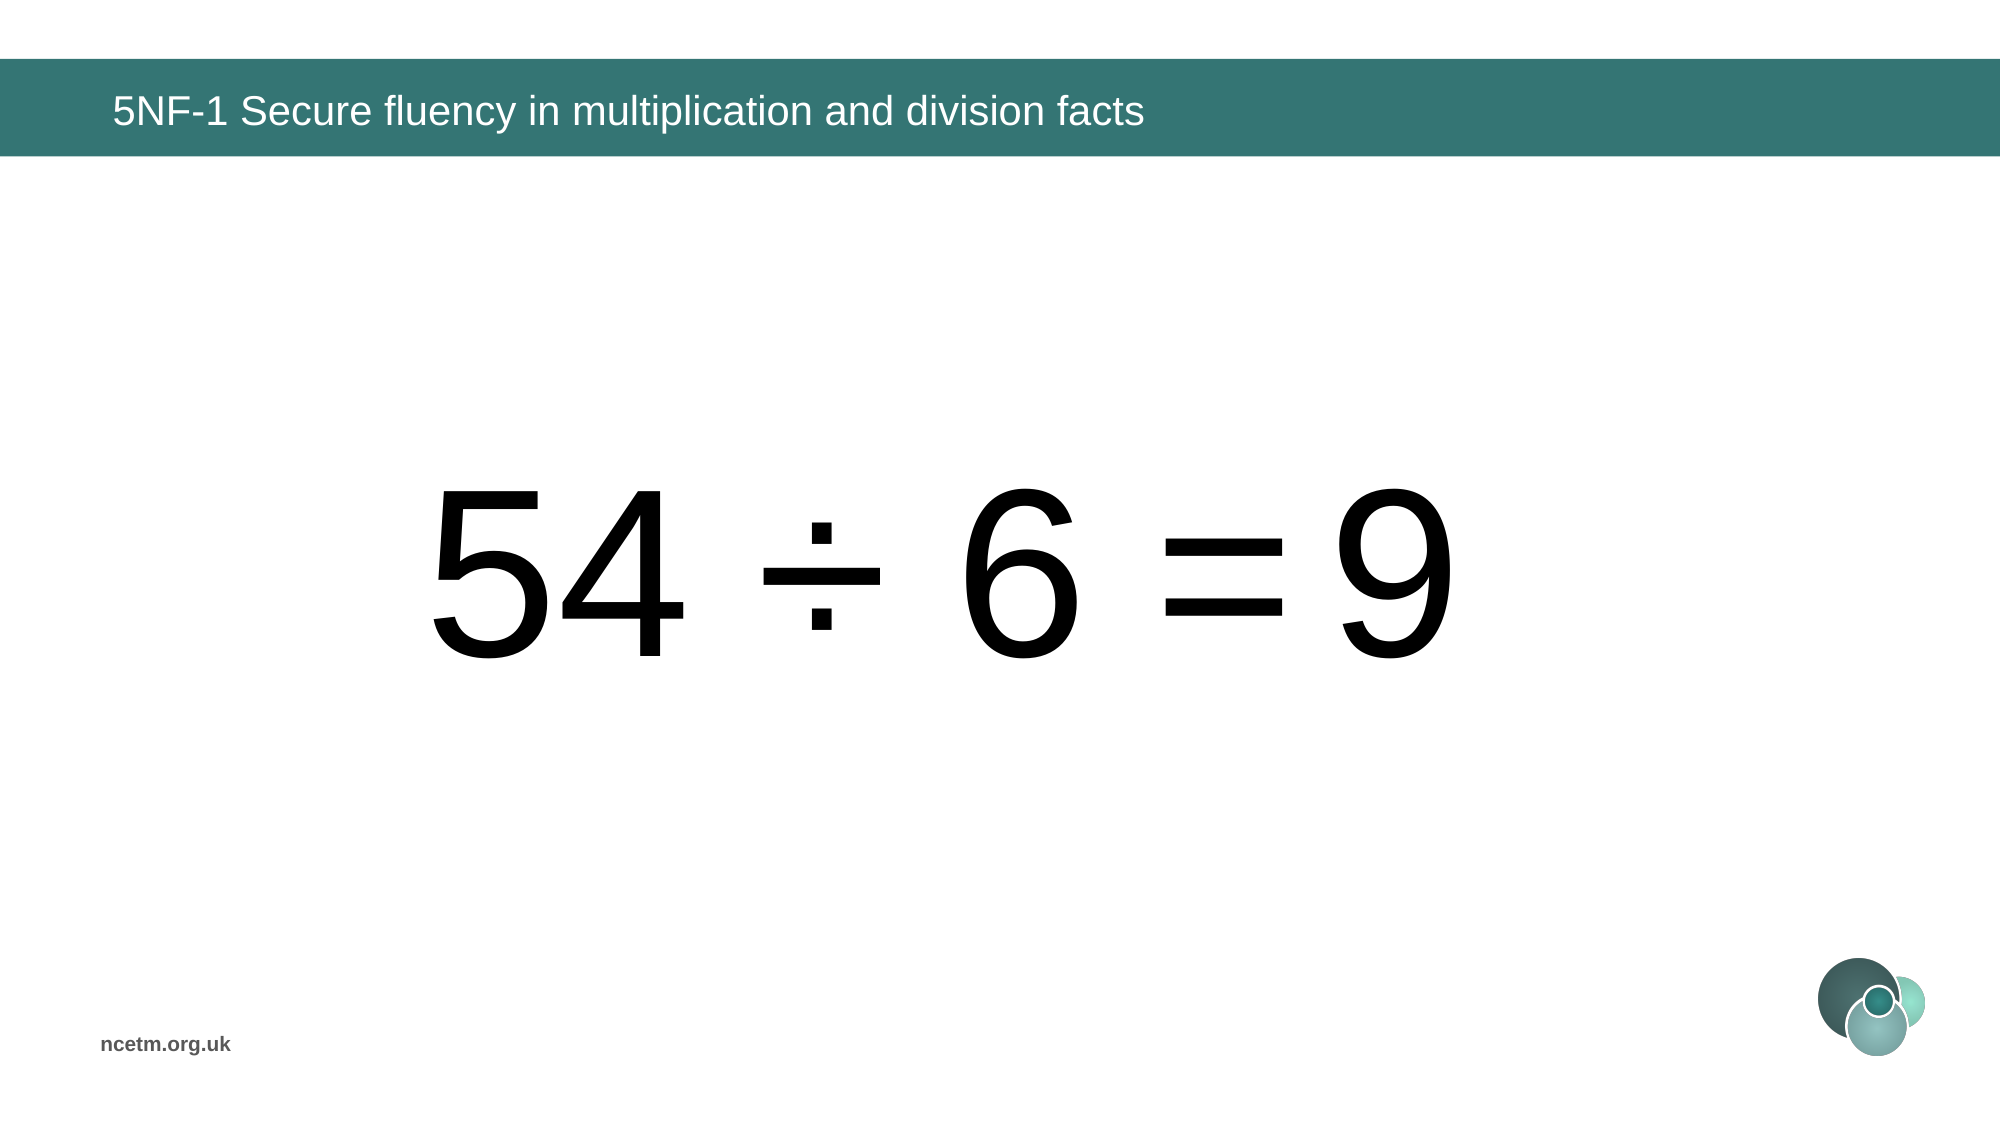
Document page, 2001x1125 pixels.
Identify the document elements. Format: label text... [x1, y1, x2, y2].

text_box 54 ÷ 6 = [409, 409, 1313, 712]
title 5NF-1 Secure fluency in multiplication and division facts [97, 76, 1945, 147]
picture [1818, 958, 1925, 1056]
text_box 9 [1313, 409, 1477, 712]
